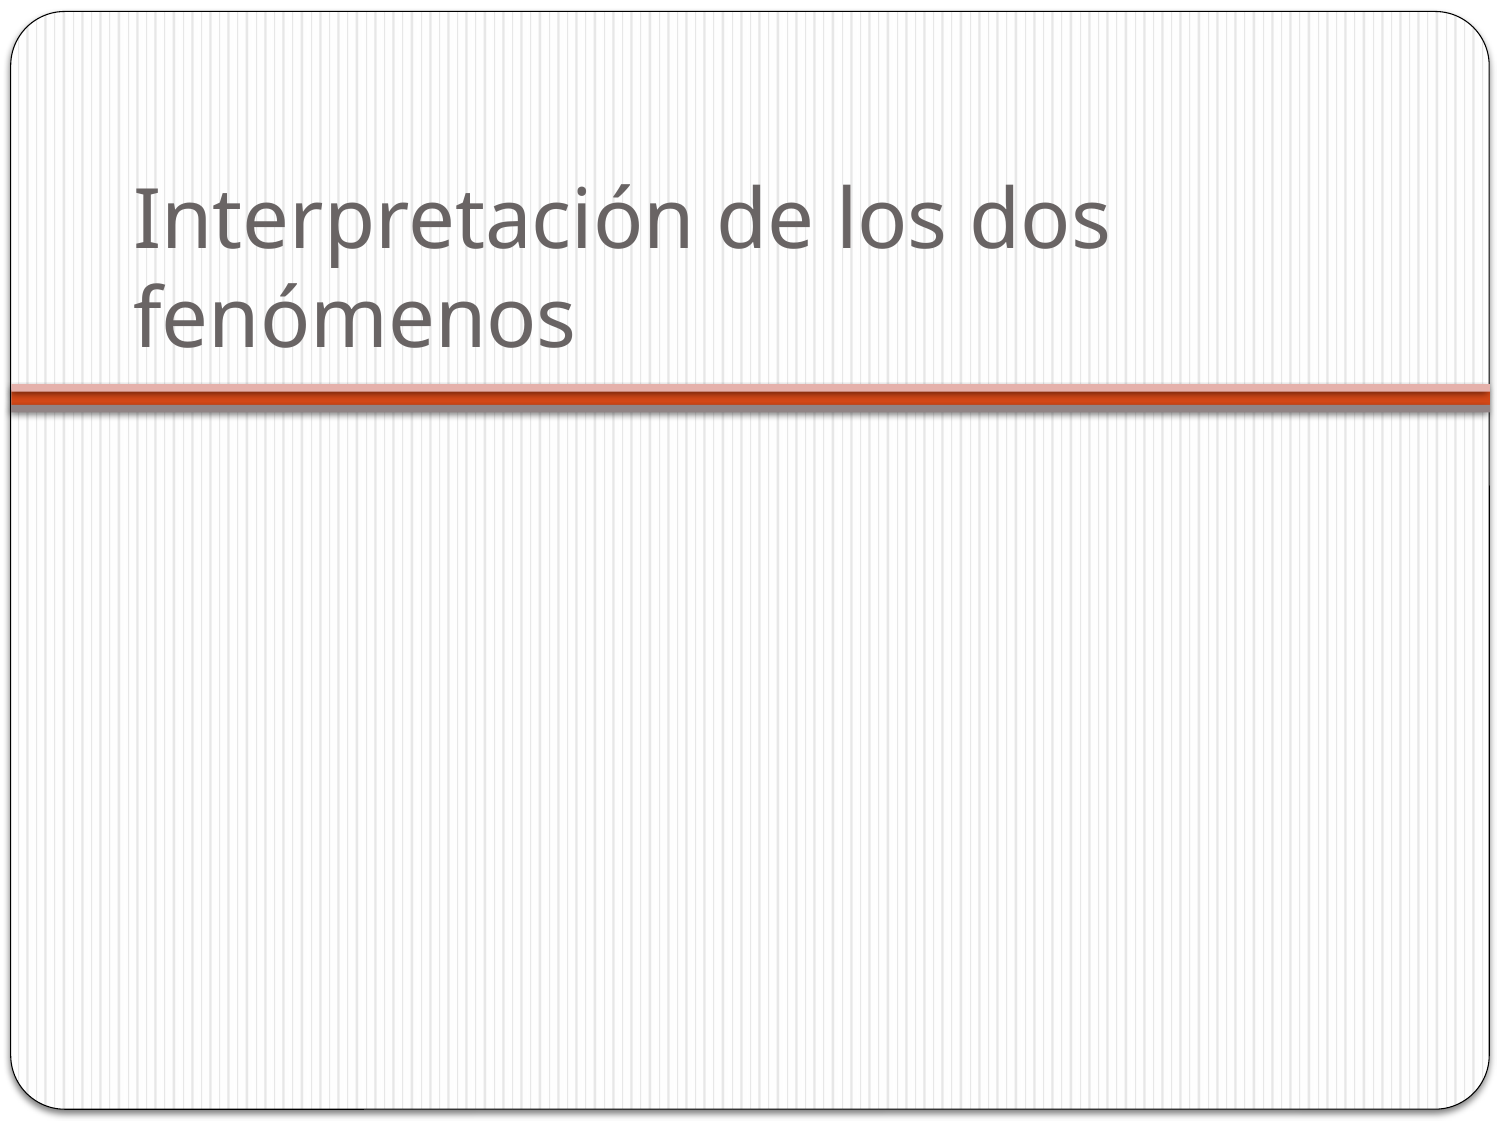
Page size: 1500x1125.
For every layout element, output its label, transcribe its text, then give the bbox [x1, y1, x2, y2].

title Interpretación de los dos fenómenos [118, 156, 1394, 380]
